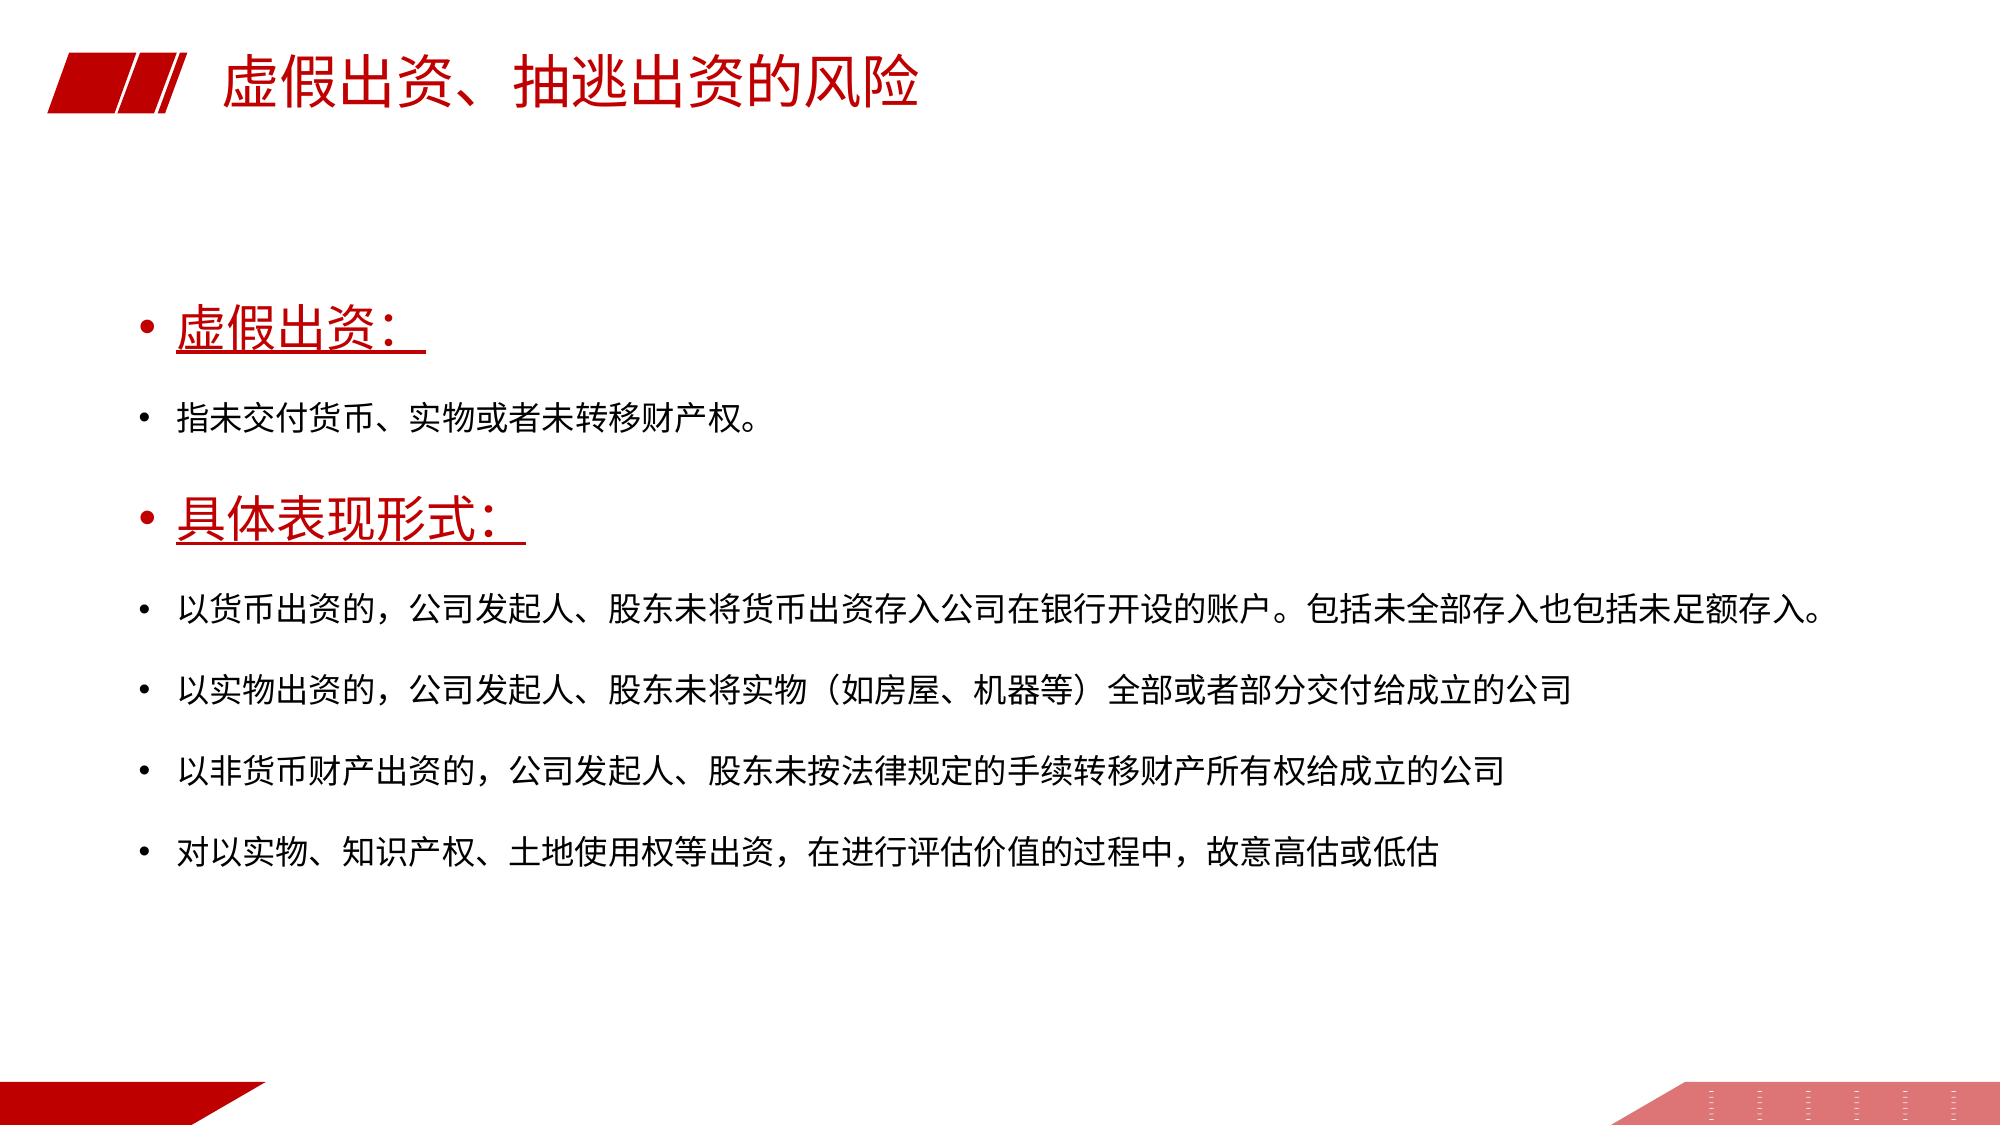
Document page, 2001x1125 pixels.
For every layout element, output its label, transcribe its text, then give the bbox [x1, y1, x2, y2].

text_box 虚假出资、抽逃出资的风险 [206, 51, 1020, 118]
list 虚假出资： 指未交付货币、实物或者未转移财产权。 具体表现形式： 以货币出资的，公司发起人、股东未将货币出资存入公司在银行开设的账户。包括未全部存入也包括未足额存入。 以实物出资的，公司发起人、股东未将实物（如房屋、机器等）全部或者部分交付给成立的公司 以非货币财产出资的，公司发起人、股东未按法律规定的手续转移财产所有权给成立的公司 对以实物、知识产权、土地使用权等出资，在进行评估价值的过程中，故意高估或低估 [123, 258, 1868, 914]
